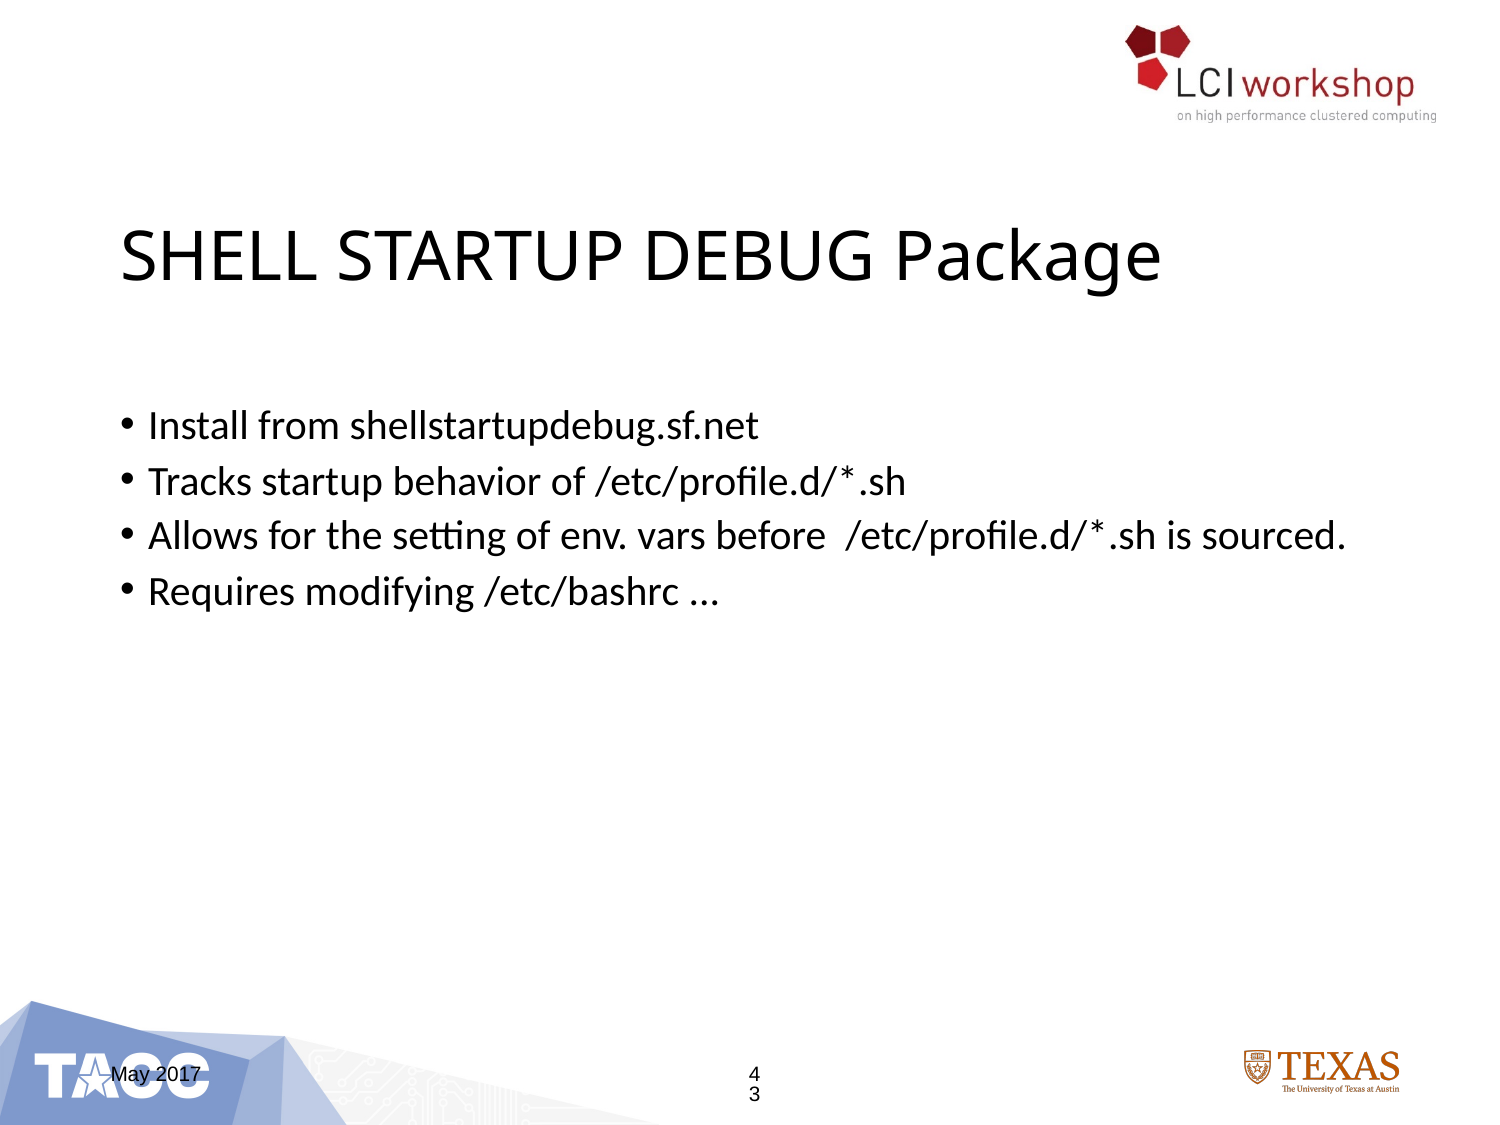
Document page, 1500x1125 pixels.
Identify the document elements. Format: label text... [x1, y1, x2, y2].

picture [0, 999, 659, 1125]
picture [1125, 25, 1436, 123]
title SHELL STARTUP DEBUG Package [111, 178, 1426, 338]
slide_number 43 [740, 1053, 771, 1092]
text_box May 2017 [103, 1052, 441, 1093]
picture [1210, 1017, 1433, 1125]
list Install from shellstartupdebug.sf.net Tracks startup behavior of /etc/profile.d/*.sh Allows for the setting of env. vars before /etc/profile.d/*.sh is sourced. Requires modifying /etc/bashrc ... [111, 399, 1426, 754]
